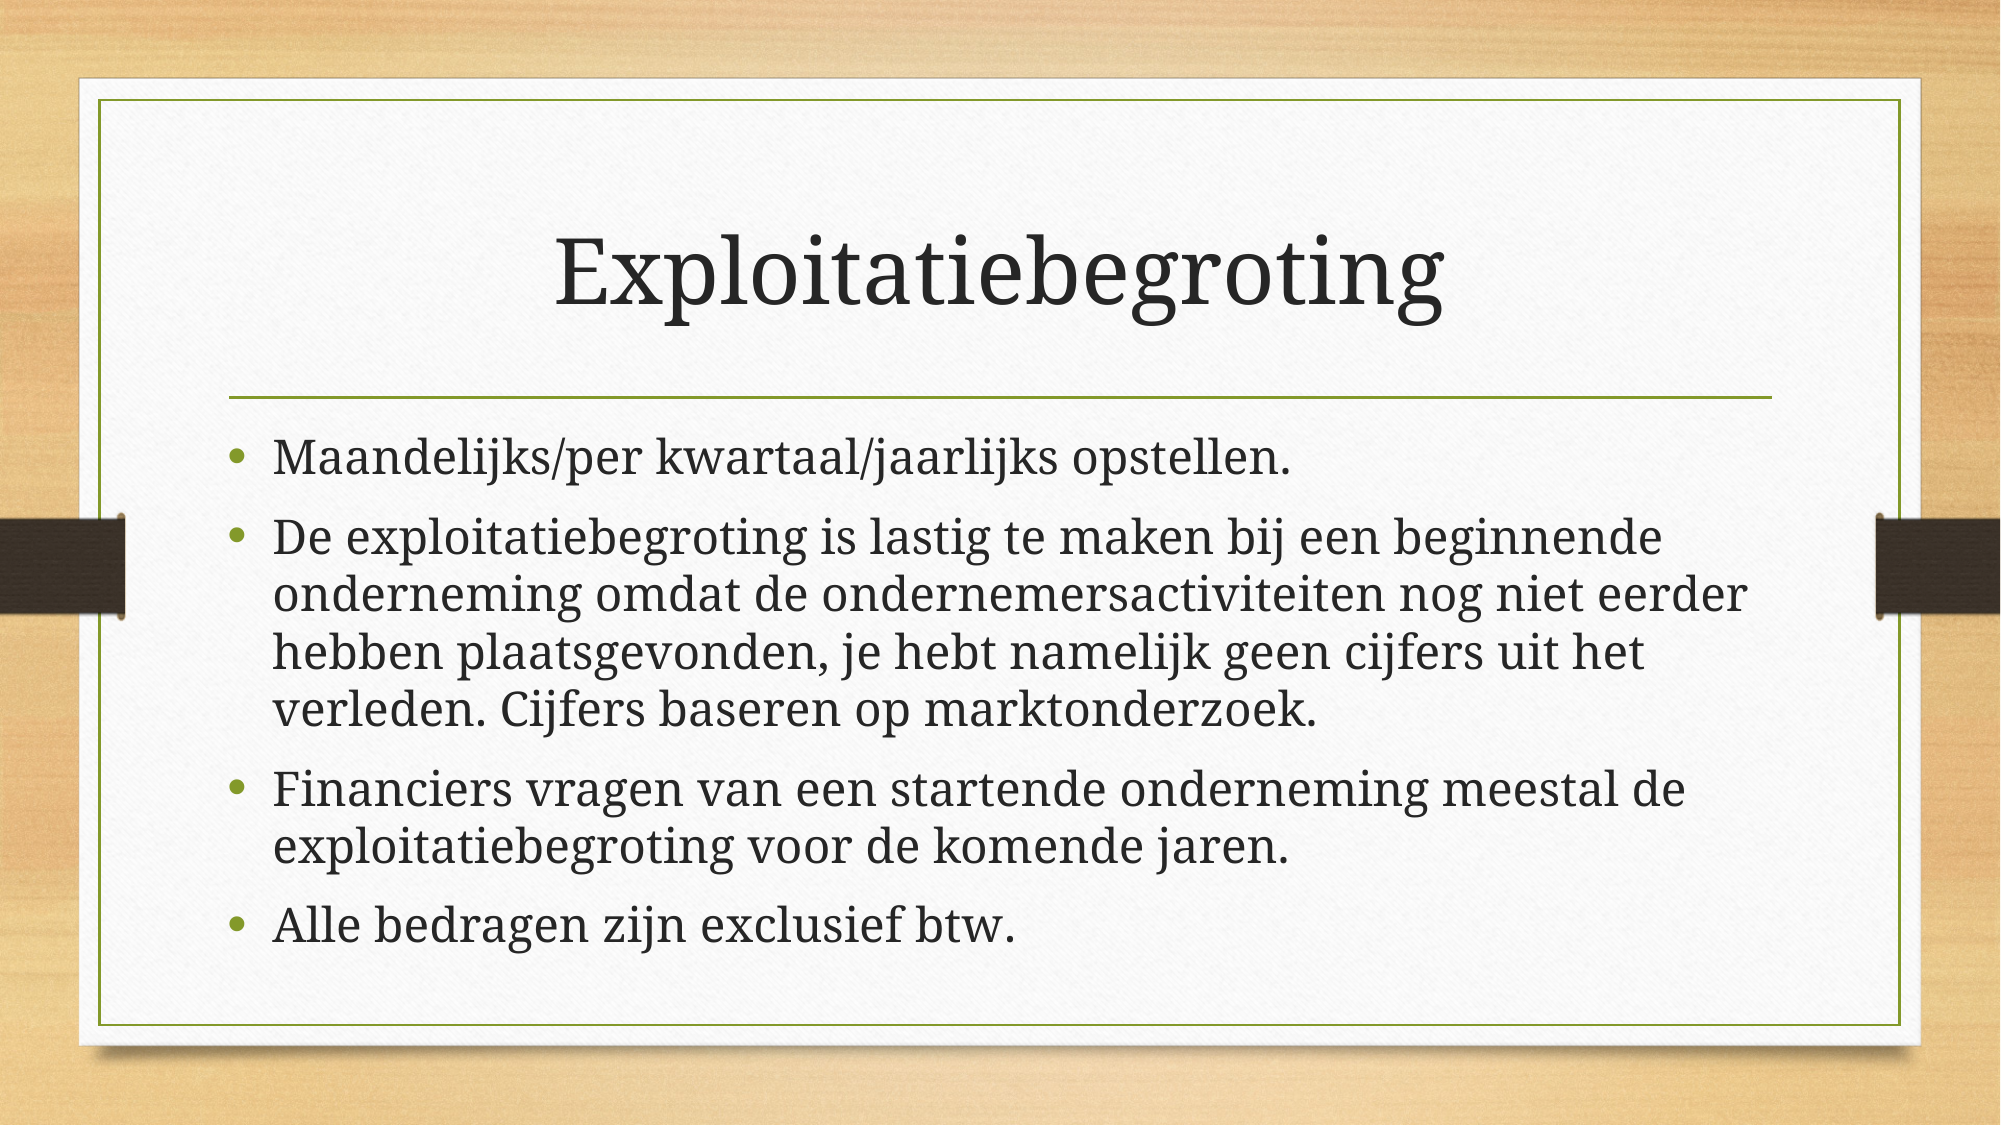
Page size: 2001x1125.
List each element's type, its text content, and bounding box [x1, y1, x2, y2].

list Maandelijks/per kwartaal/jaarlijks opstellen. De exploitatiebegroting is lastig te maken bij een beginnende onderneming omdat de ondernemersactiviteiten nog niet eerder hebben plaatsgevonden, je hebt namelijk geen cijfers uit het verleden. Cijfers baseren op marktonderzoek. Financiers vragen van een startende onderneming meestal de exploitatiebegroting voor de komende jaren. Alle bedragen zijn exclusief btw. [212, 419, 1788, 964]
picture [0, 0, 2001, 1125]
title Exploitatiebegroting [212, 161, 1788, 375]
